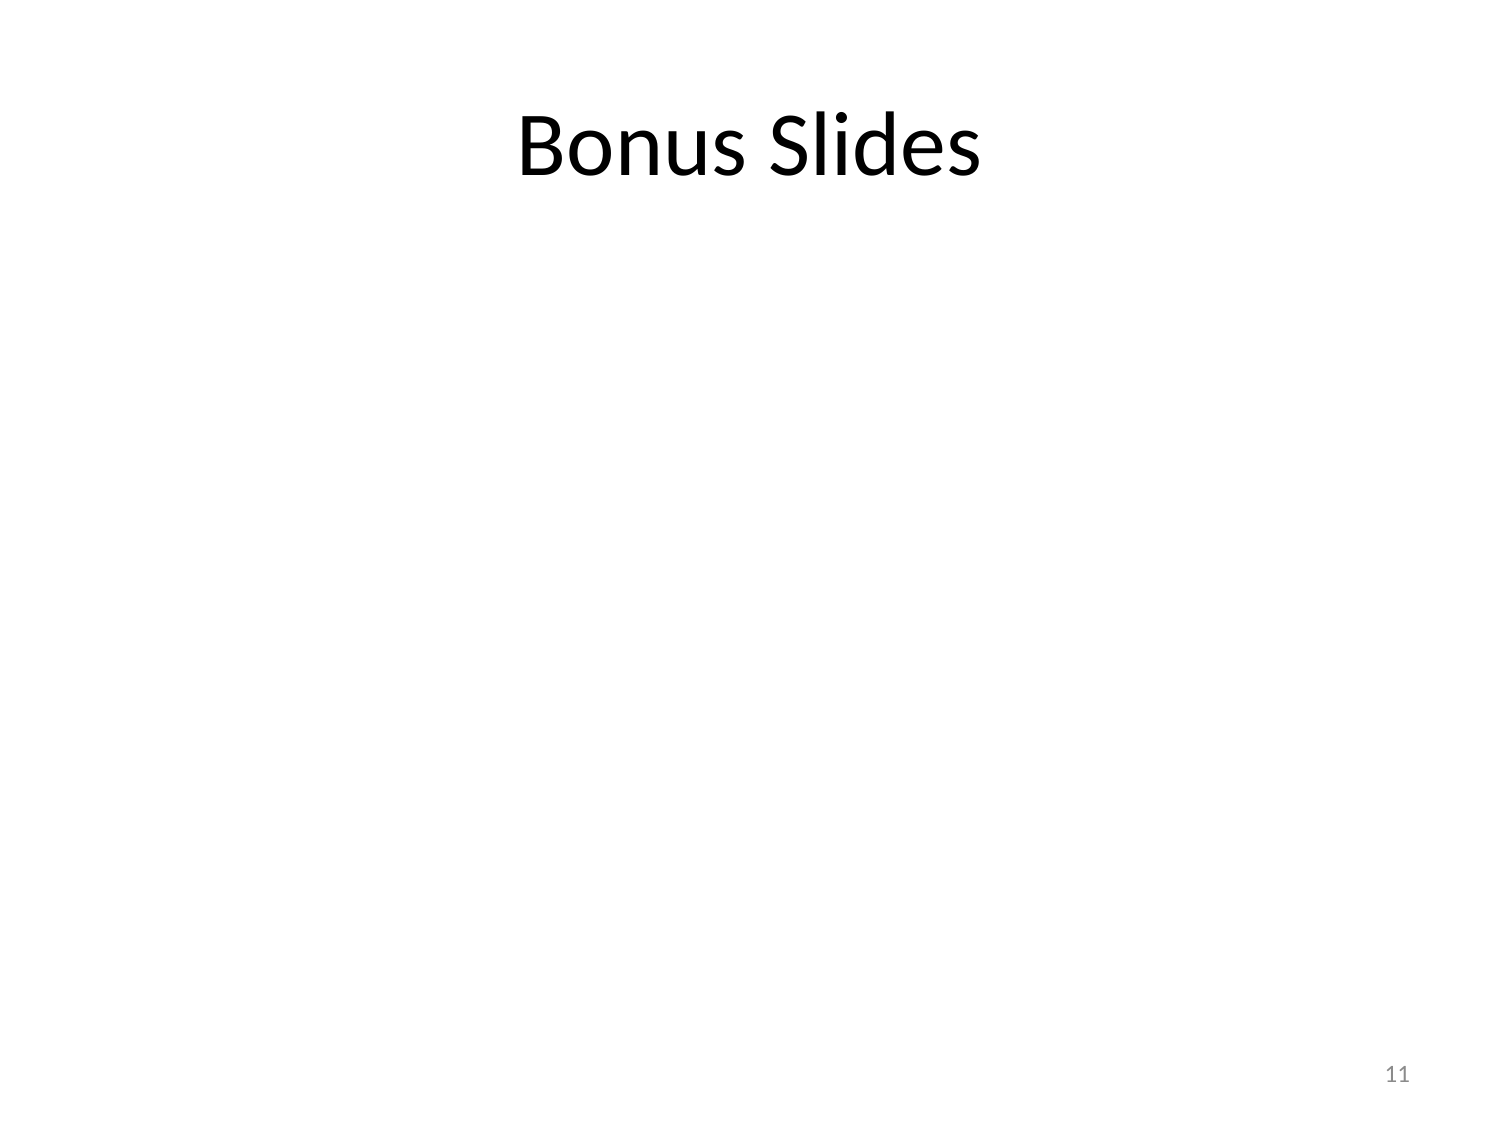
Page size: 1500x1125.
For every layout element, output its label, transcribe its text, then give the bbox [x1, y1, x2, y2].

slide_number 11 [1074, 1042, 1425, 1103]
title Bonus Slides [75, 45, 1425, 233]
